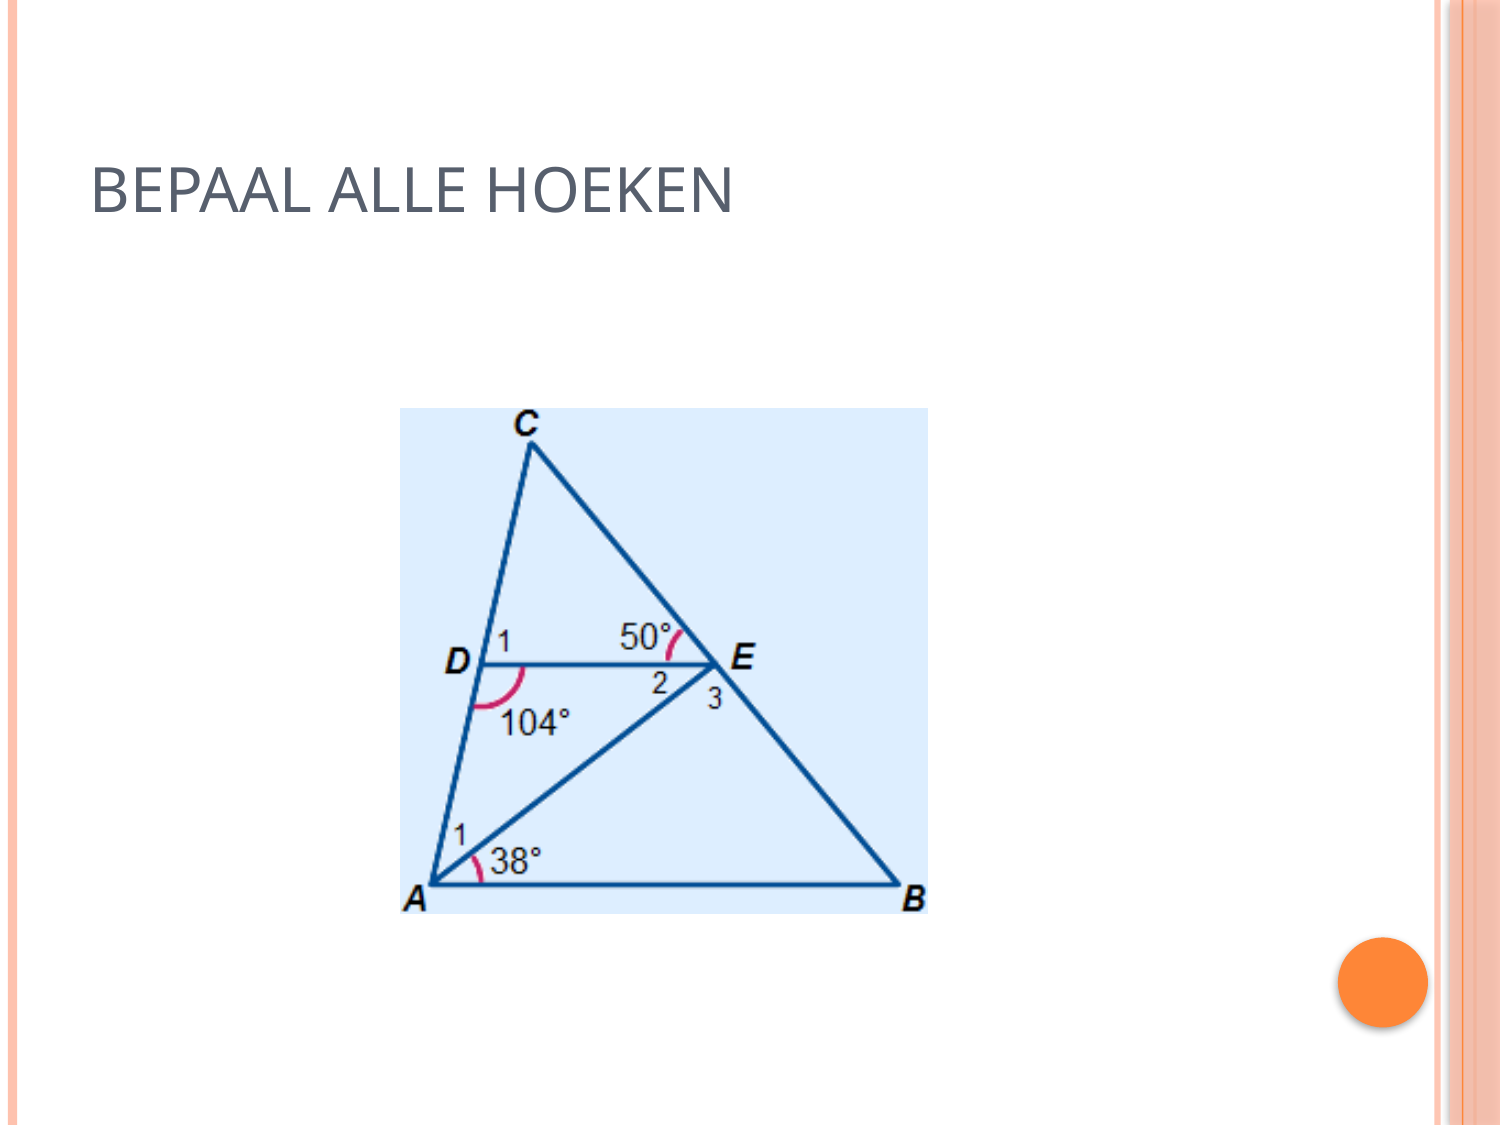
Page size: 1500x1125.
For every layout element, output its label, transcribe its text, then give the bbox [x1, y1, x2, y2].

title Bepaal alle hoeken [75, 45, 1300, 233]
picture [399, 408, 928, 915]
